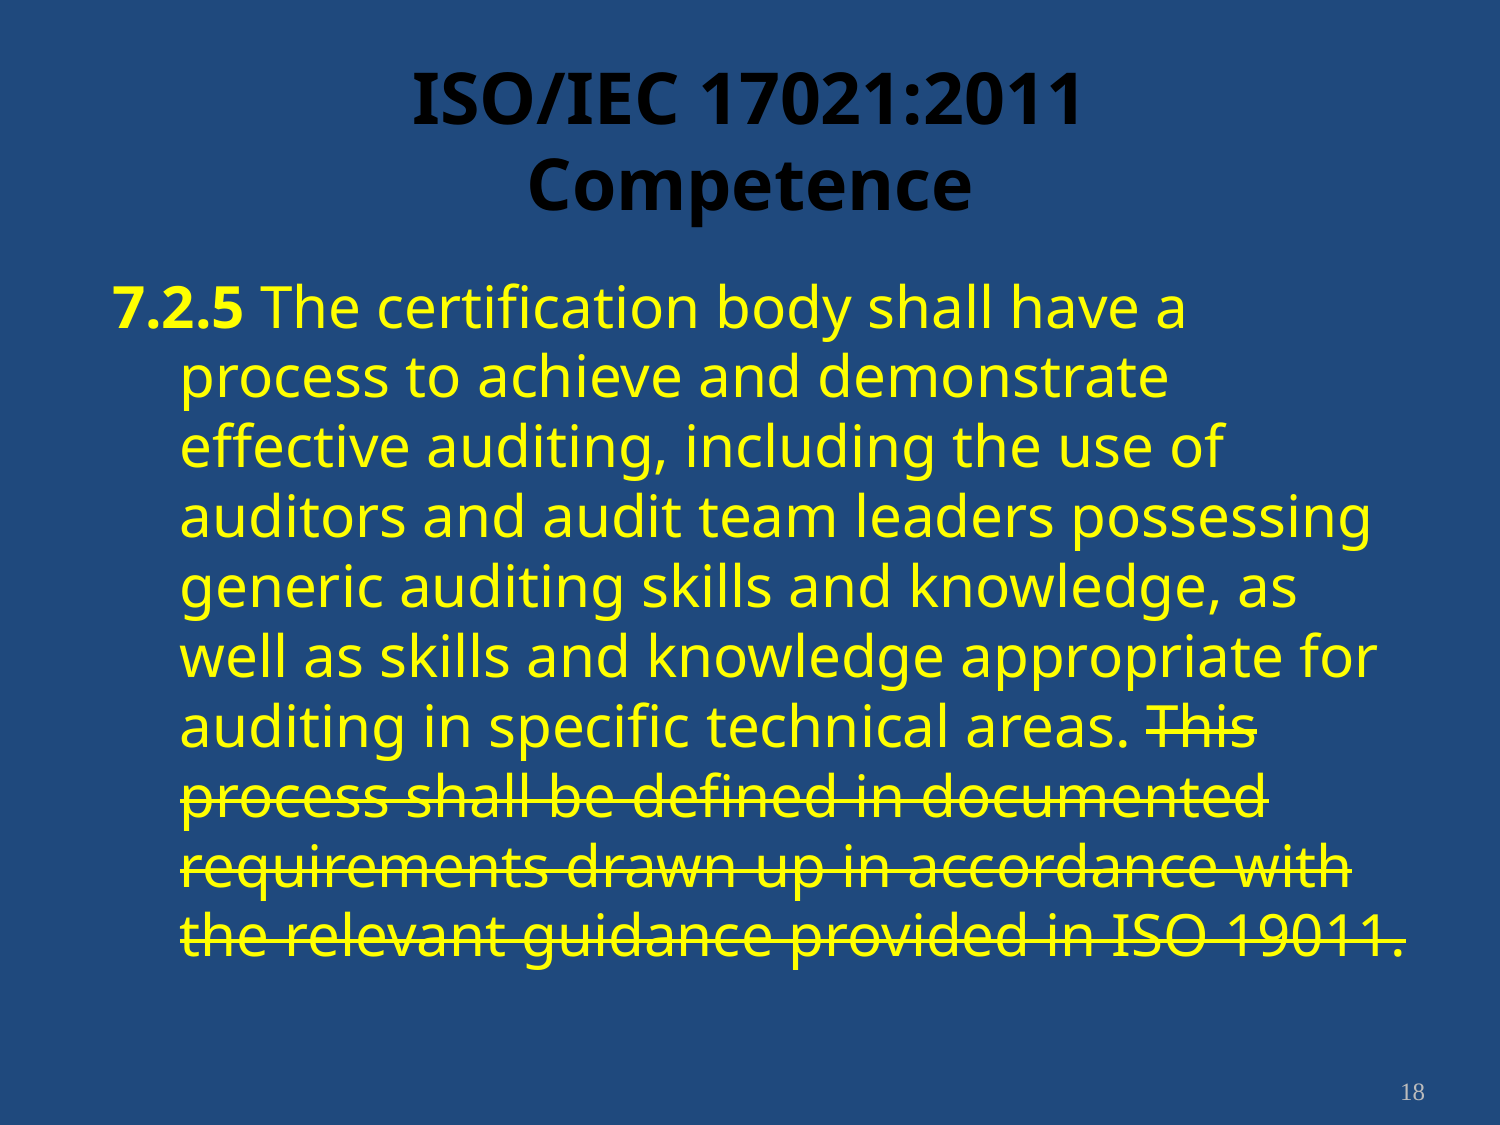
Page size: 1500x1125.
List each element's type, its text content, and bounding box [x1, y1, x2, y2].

slide_number 18 [1299, 1052, 1425, 1113]
list 7.2.5 The certification body shall have a process to achieve and demonstrate effective auditing, including the use of auditors and audit team leaders possessing generic auditing skills and knowledge, as well as skills and knowledge appropriate for auditing in specific technical areas. This process shall be defined in documented requirements drawn up in accordance with the relevant guidance provided in ISO 19011. [75, 262, 1425, 1035]
title ISO/IEC 17021:2011 Competence [75, 45, 1425, 233]
